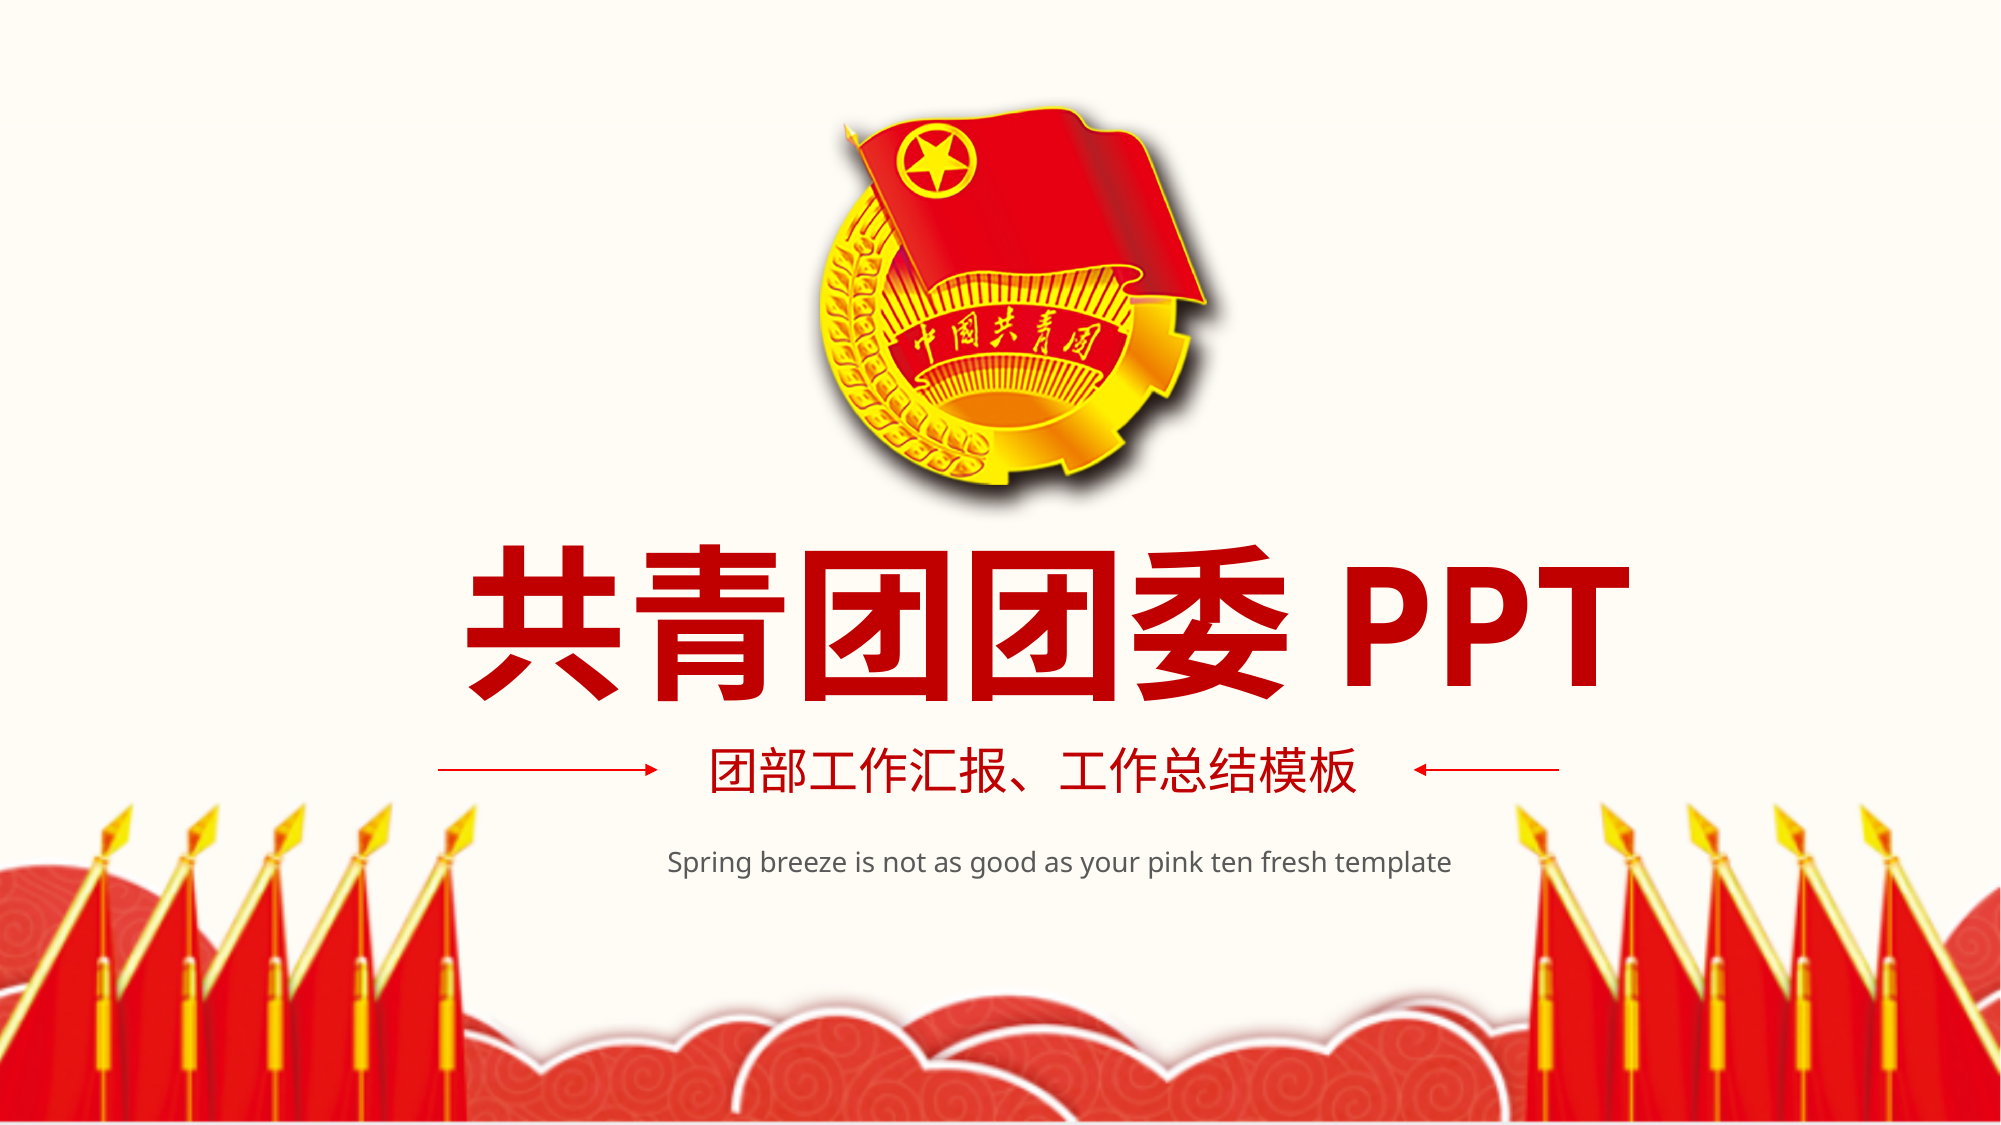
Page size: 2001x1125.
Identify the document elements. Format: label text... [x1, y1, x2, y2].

text_box 共青团团委PPT [362, 512, 1733, 727]
text_box Spring breeze is not as good as your pink ten fresh template [647, 834, 1473, 888]
text_box 团部工作汇报、工作总结模板 [574, 731, 1492, 807]
picture [0, 0, 2001, 1125]
